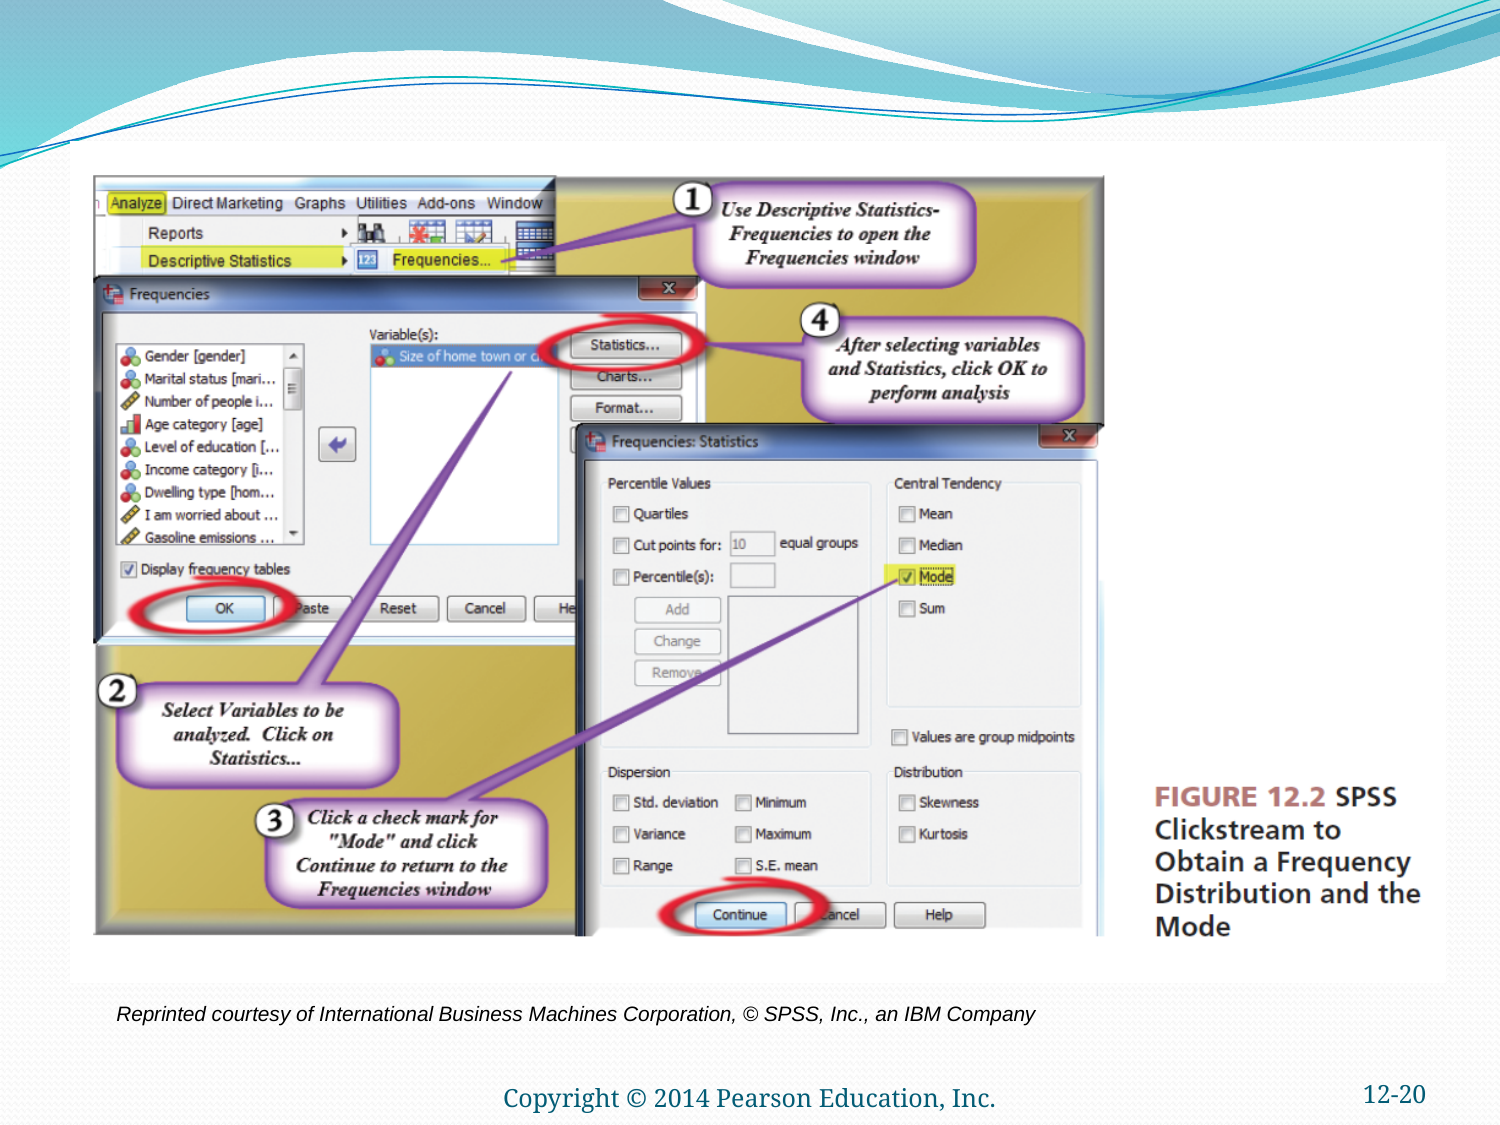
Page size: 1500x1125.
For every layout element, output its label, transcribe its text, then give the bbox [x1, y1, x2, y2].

picture [70, 141, 1446, 983]
text_box Reprinted courtesy of International Business Machines Corporation, © SPSS, Inc., an IBM Company [101, 995, 1183, 1033]
